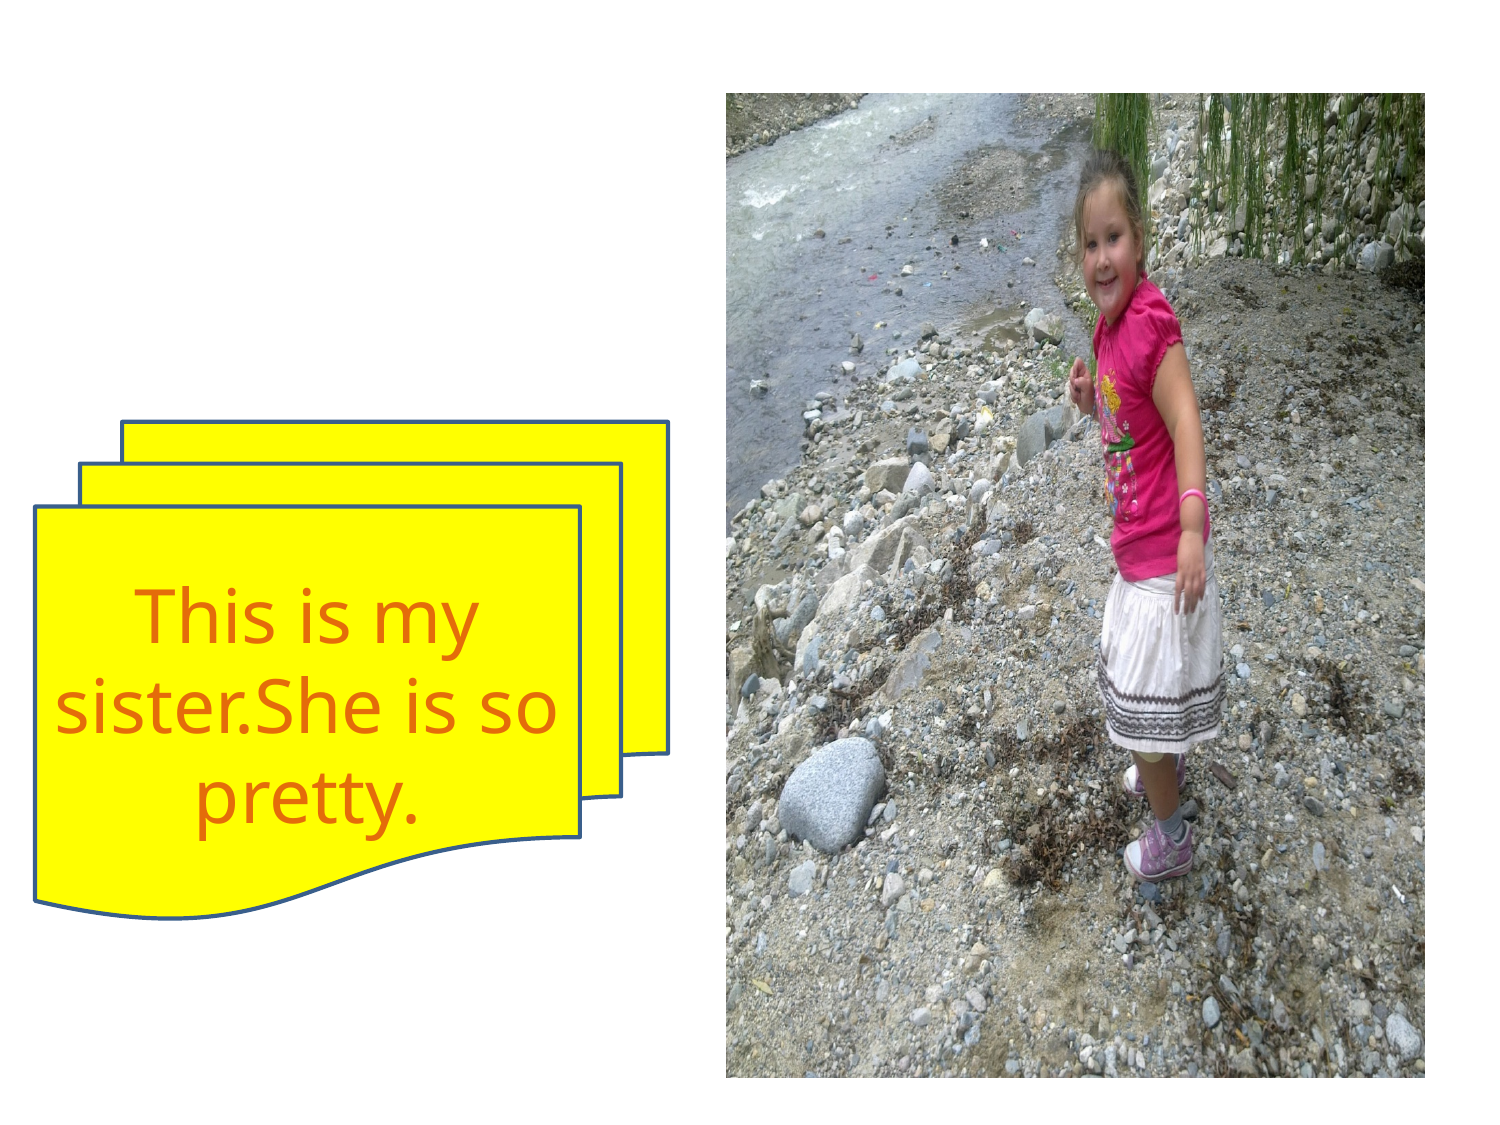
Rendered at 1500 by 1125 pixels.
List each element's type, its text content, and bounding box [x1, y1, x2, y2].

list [726, 93, 1426, 1079]
text_box This is my sister.She is so pretty. [32, 419, 671, 921]
